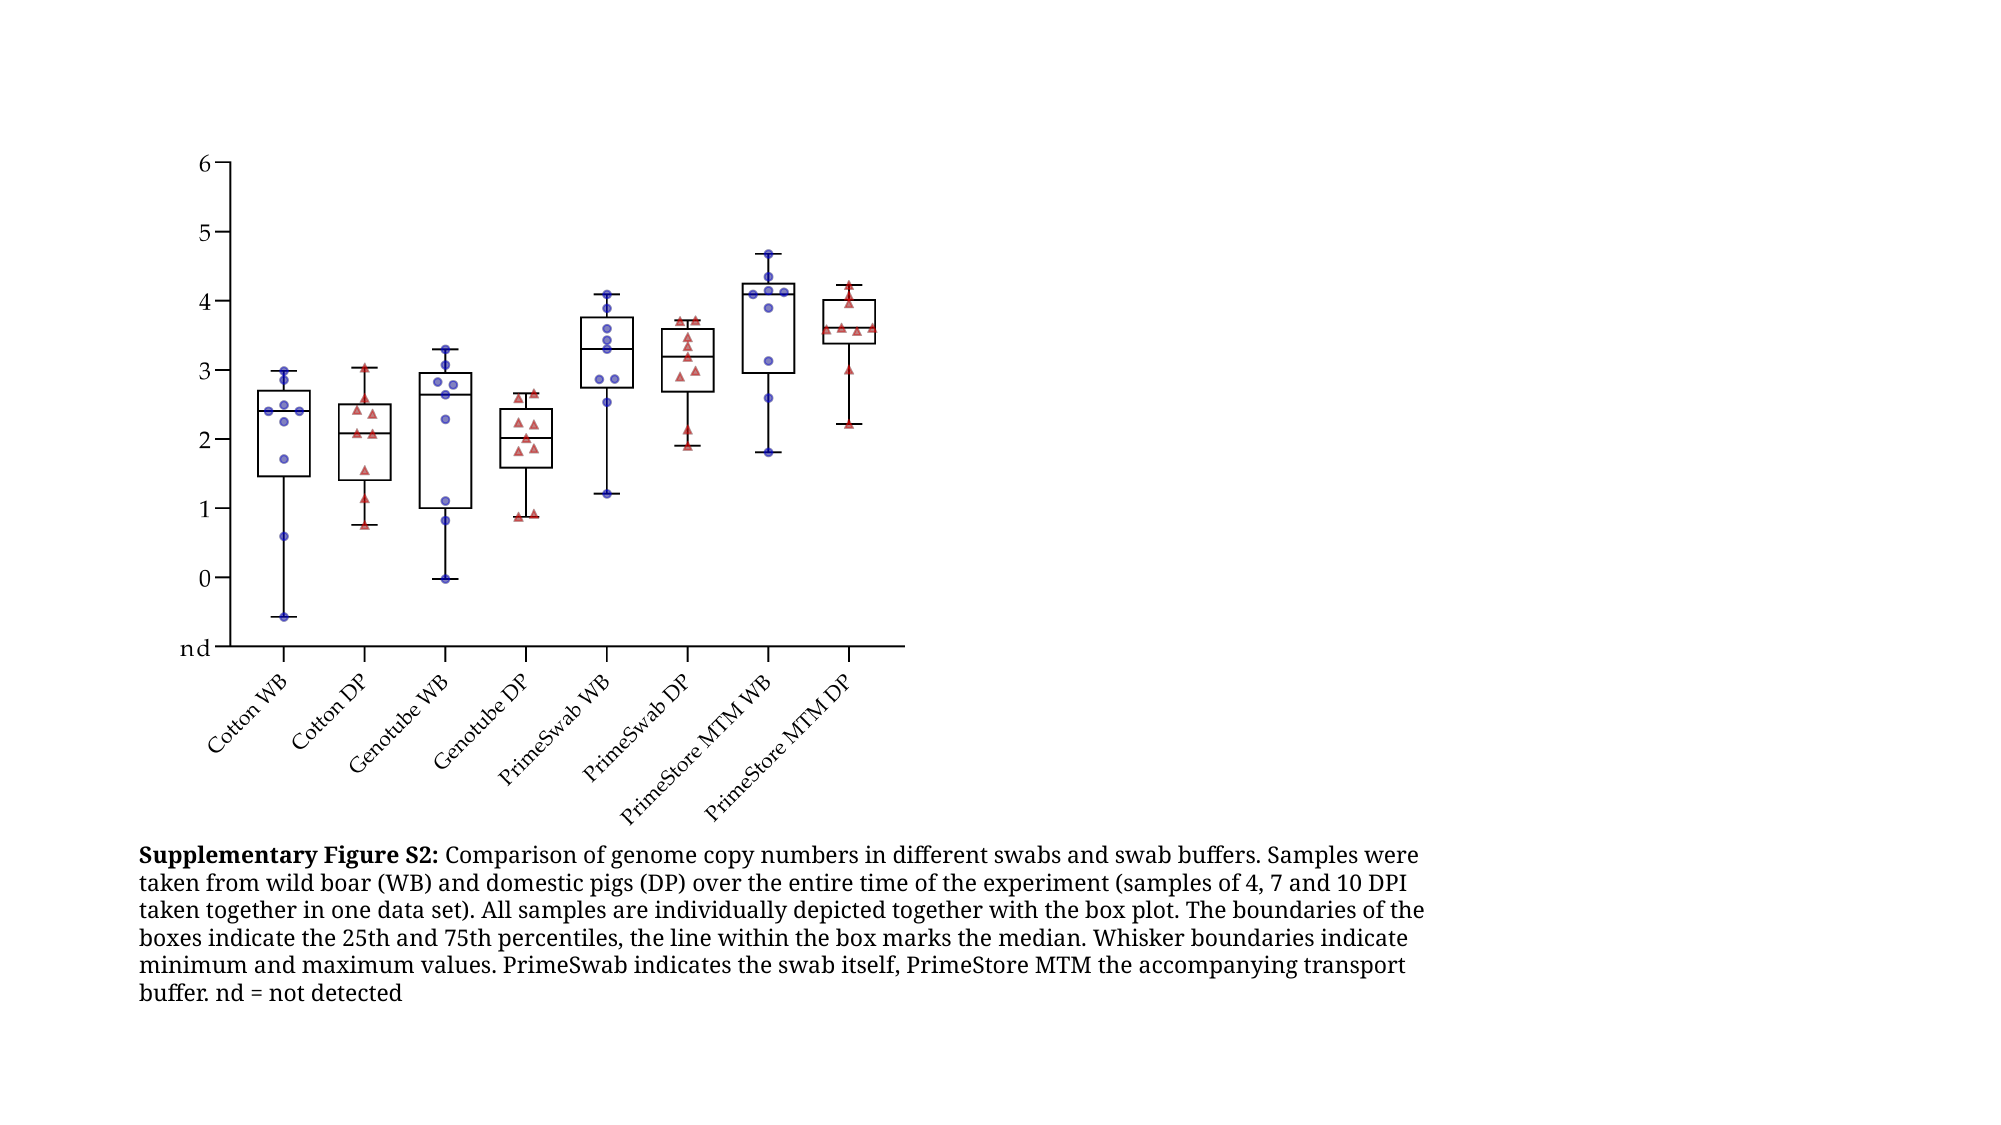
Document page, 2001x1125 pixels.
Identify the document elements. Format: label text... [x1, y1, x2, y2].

text_box Supplementary Figure S2: Comparison of genome copy numbers in different swabs and swab buffers. Samples were taken from wild boar (WB) and domestic pigs (DP) over the entire time of the experiment (samples of 4, 7 and 10 DPI taken together in one data set). All samples are individually depicted together with the box plot. The boundaries of the boxes indicate the 25th and 75th percentiles, the line within the box marks the median. Whisker boundaries indicate minimum and maximum values. PrimeSwab indicates the swab itself, PrimeStore MTM the accompanying transport buffer. nd = not detected [124, 833, 1452, 1014]
picture [153, 108, 949, 853]
